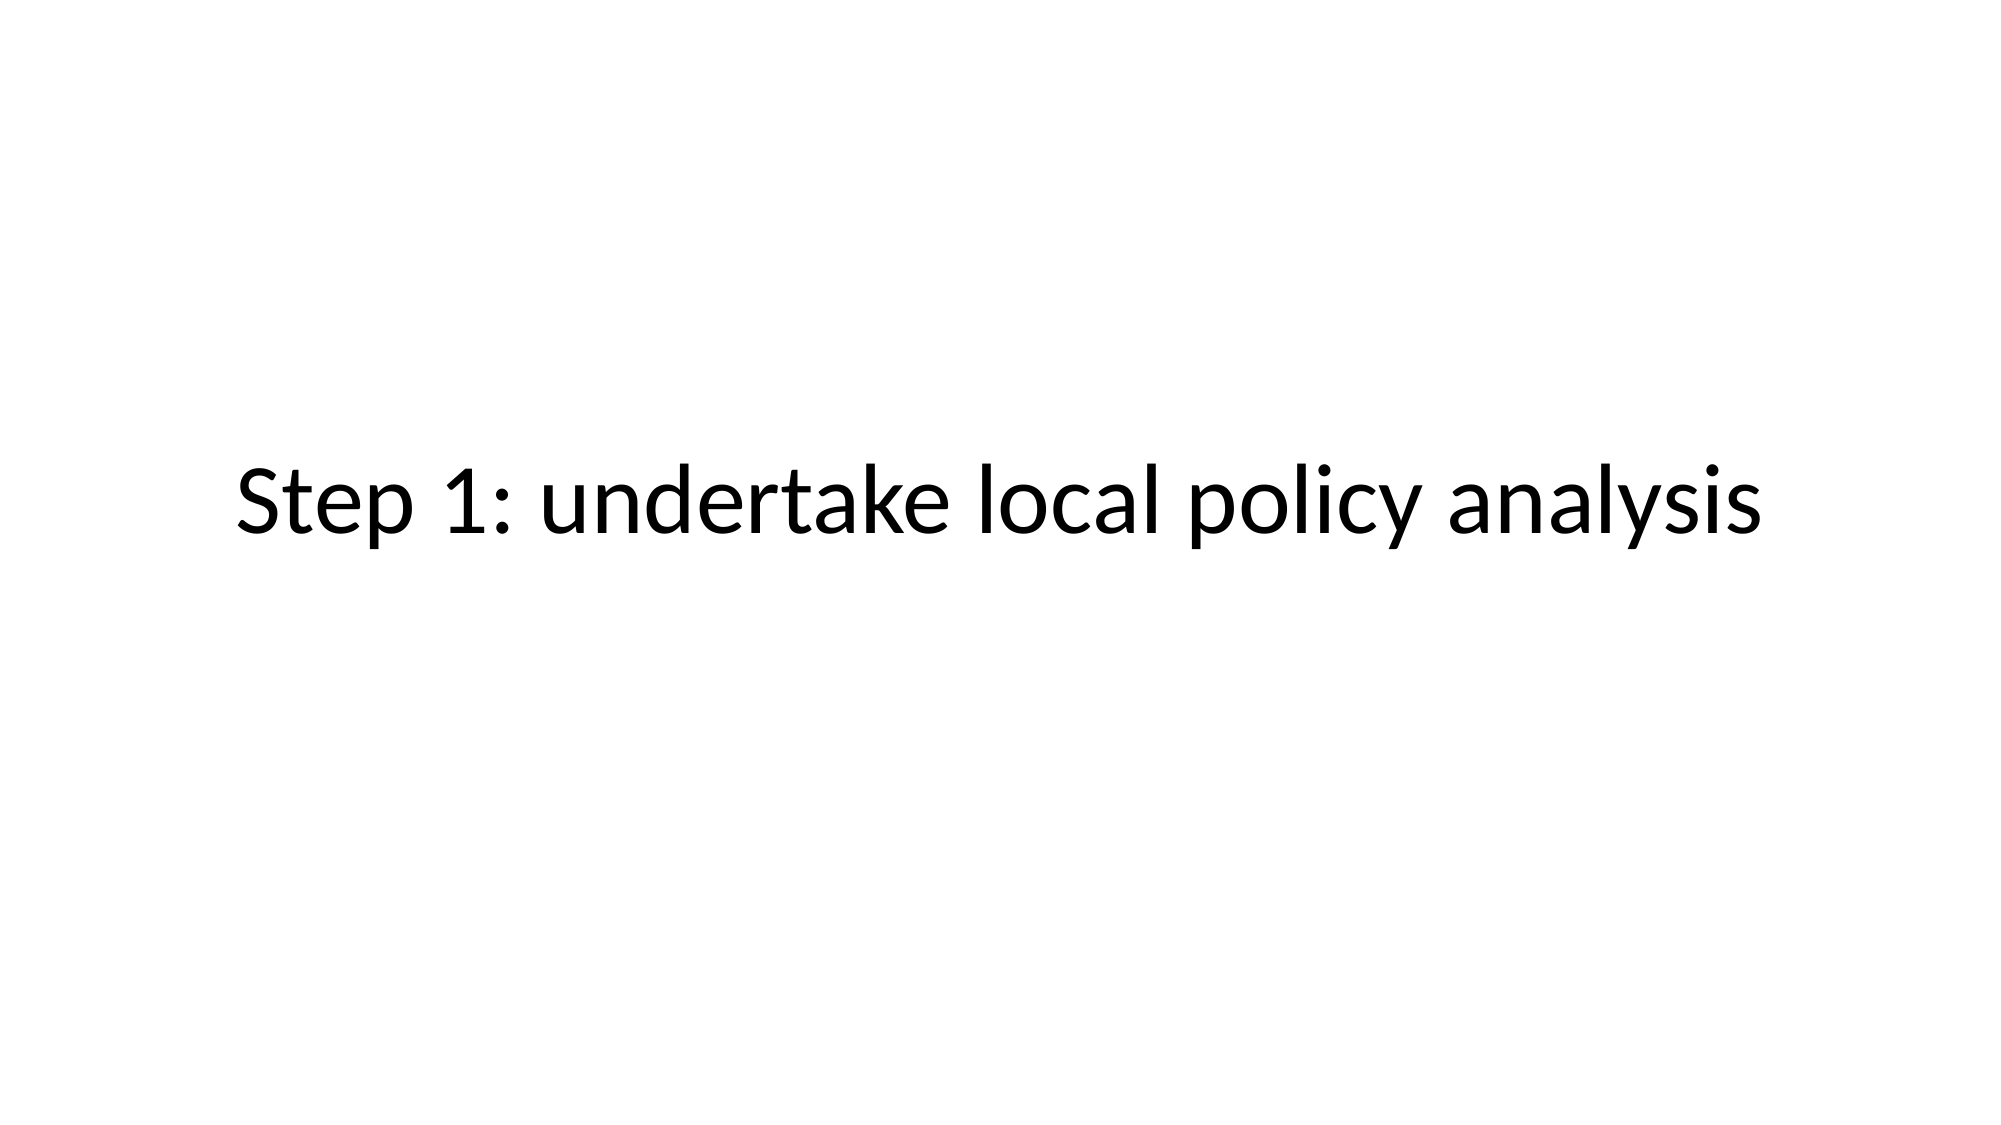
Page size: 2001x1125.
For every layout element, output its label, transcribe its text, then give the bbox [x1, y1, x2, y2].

list Step 1: undertake local policy analysis [137, 299, 1863, 1014]
